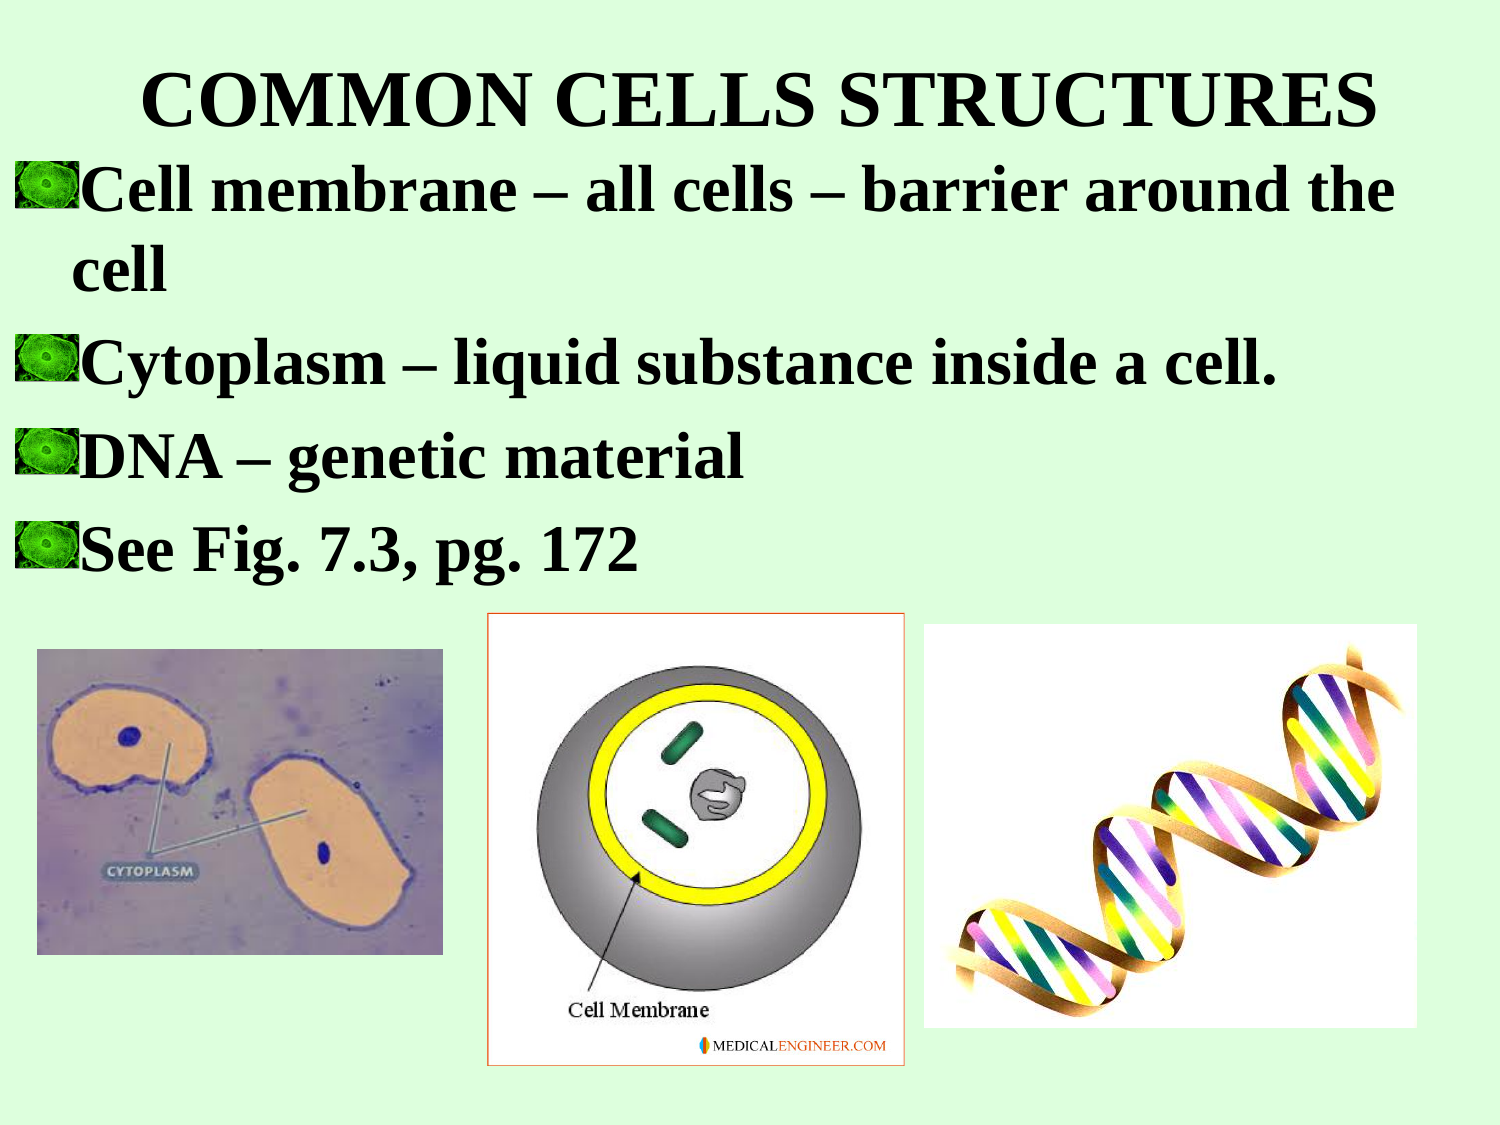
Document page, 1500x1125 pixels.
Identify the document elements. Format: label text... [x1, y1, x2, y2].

picture [15, 161, 80, 209]
list Cell membrane – all cells – barrier around the cell Cytoplasm – liquid substance inside a cell. DNA – genetic material See Fig. 7.3, pg. 172 [0, 137, 1475, 625]
picture [15, 521, 80, 569]
picture [924, 624, 1417, 1029]
picture [37, 649, 443, 955]
picture [15, 428, 80, 475]
picture [487, 612, 905, 1066]
picture [15, 334, 80, 382]
title COMMON CELLS STRUCTURES [75, 0, 1425, 137]
